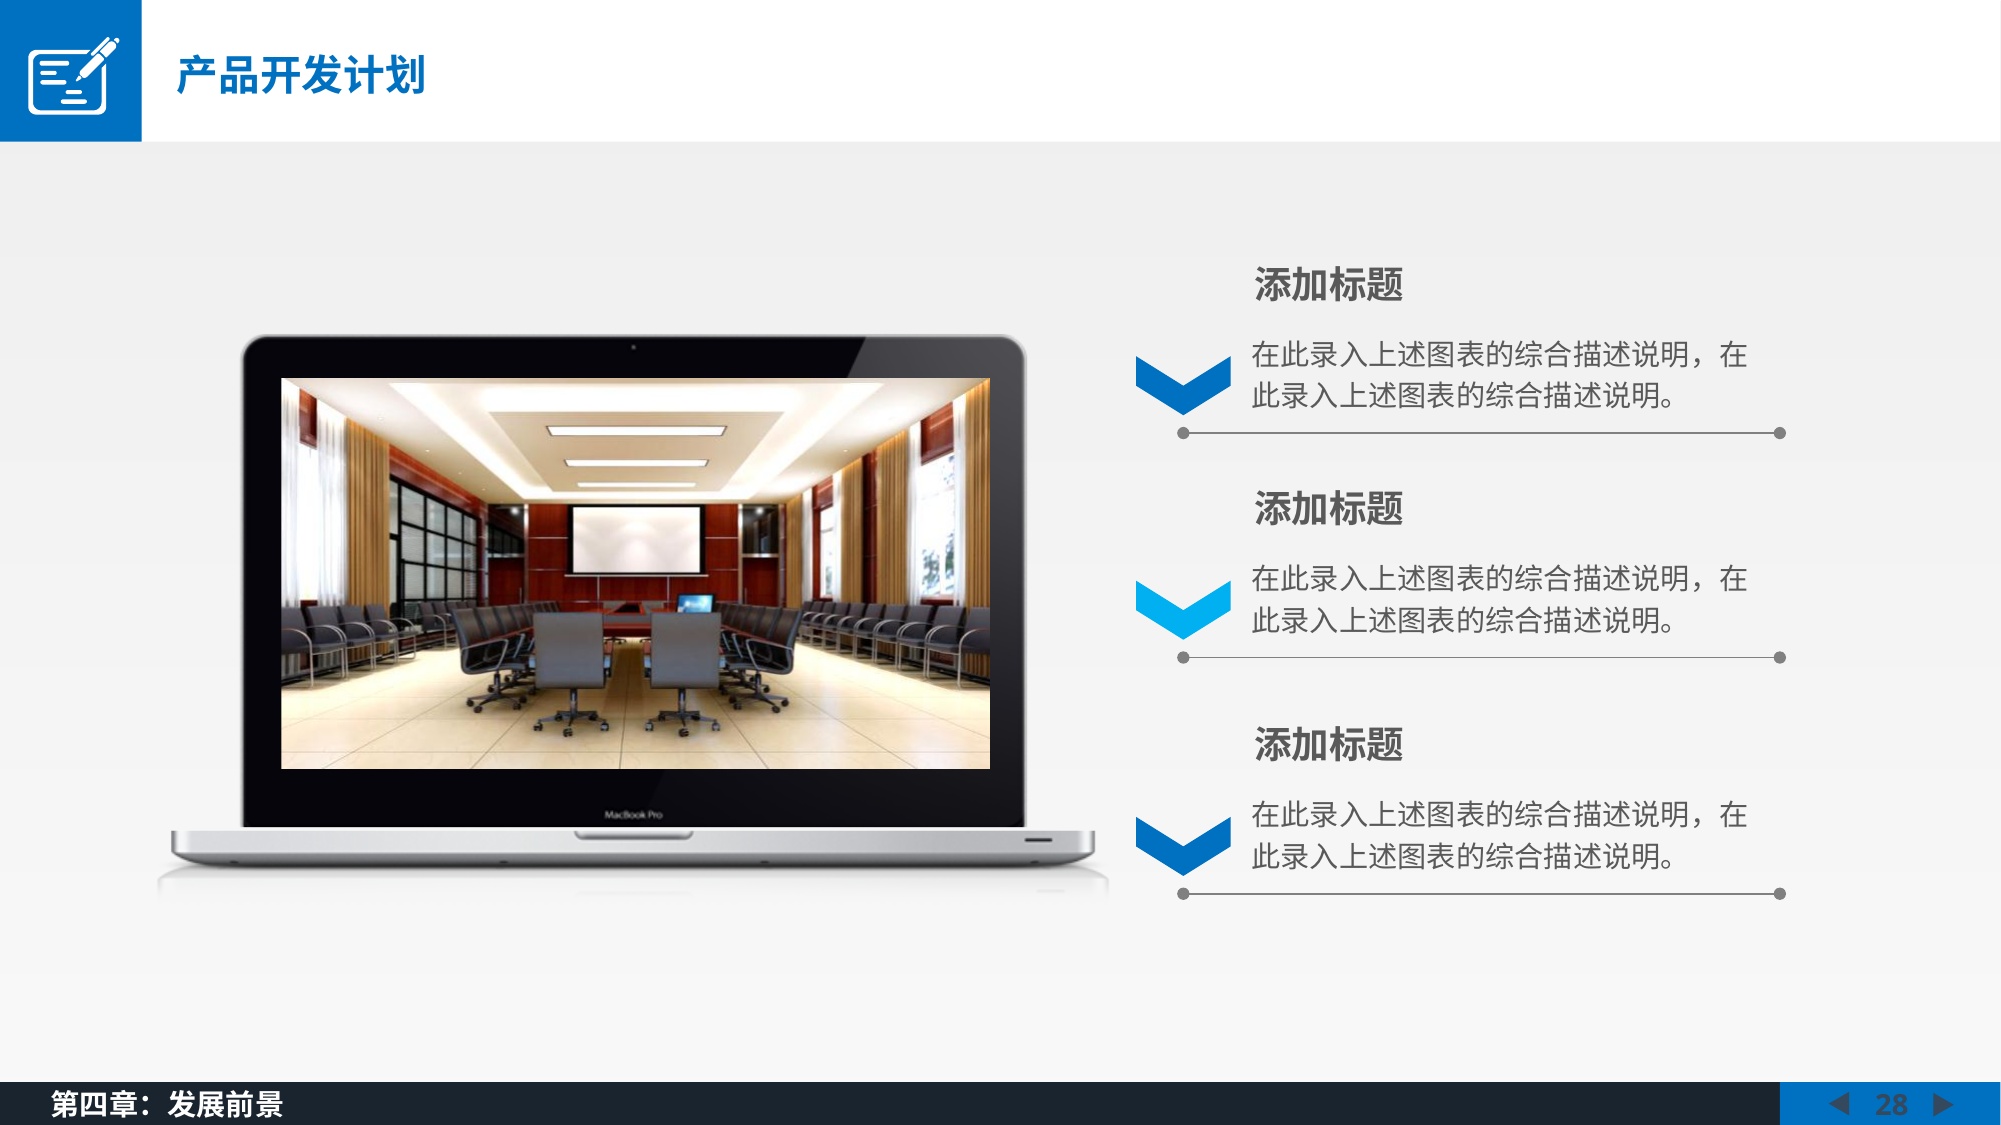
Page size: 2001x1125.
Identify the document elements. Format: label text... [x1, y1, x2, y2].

text_box [144, 0, 2001, 144]
text_box 添加标题 [1239, 477, 1420, 538]
text_box 28 [1779, 1078, 2001, 1125]
text_box 产品开发计划 [161, 59, 859, 138]
text_box [1140, 815, 1233, 878]
text_box [75, 37, 120, 82]
text_box 在此录入上述图表的综合描述说明，在此录入上述图表的综合描述说明。 [1236, 545, 1780, 645]
text_box 添加标题 [1239, 253, 1420, 314]
text_box [1140, 354, 1233, 418]
text_box 添加标题 [1239, 713, 1420, 774]
text_box [28, 49, 107, 115]
text_box [0, 0, 144, 144]
text_box [1140, 578, 1233, 642]
text_box 第四章：发展前景 [0, 1078, 339, 1125]
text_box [130, 300, 1136, 906]
text_box 在此录入上述图表的综合描述说明，在此录入上述图表的综合描述说明。 [1236, 321, 1780, 421]
text_box 在此录入上述图表的综合描述说明，在此录入上述图表的综合描述说明。 [1236, 781, 1780, 881]
text_box [339, 1080, 1778, 1125]
